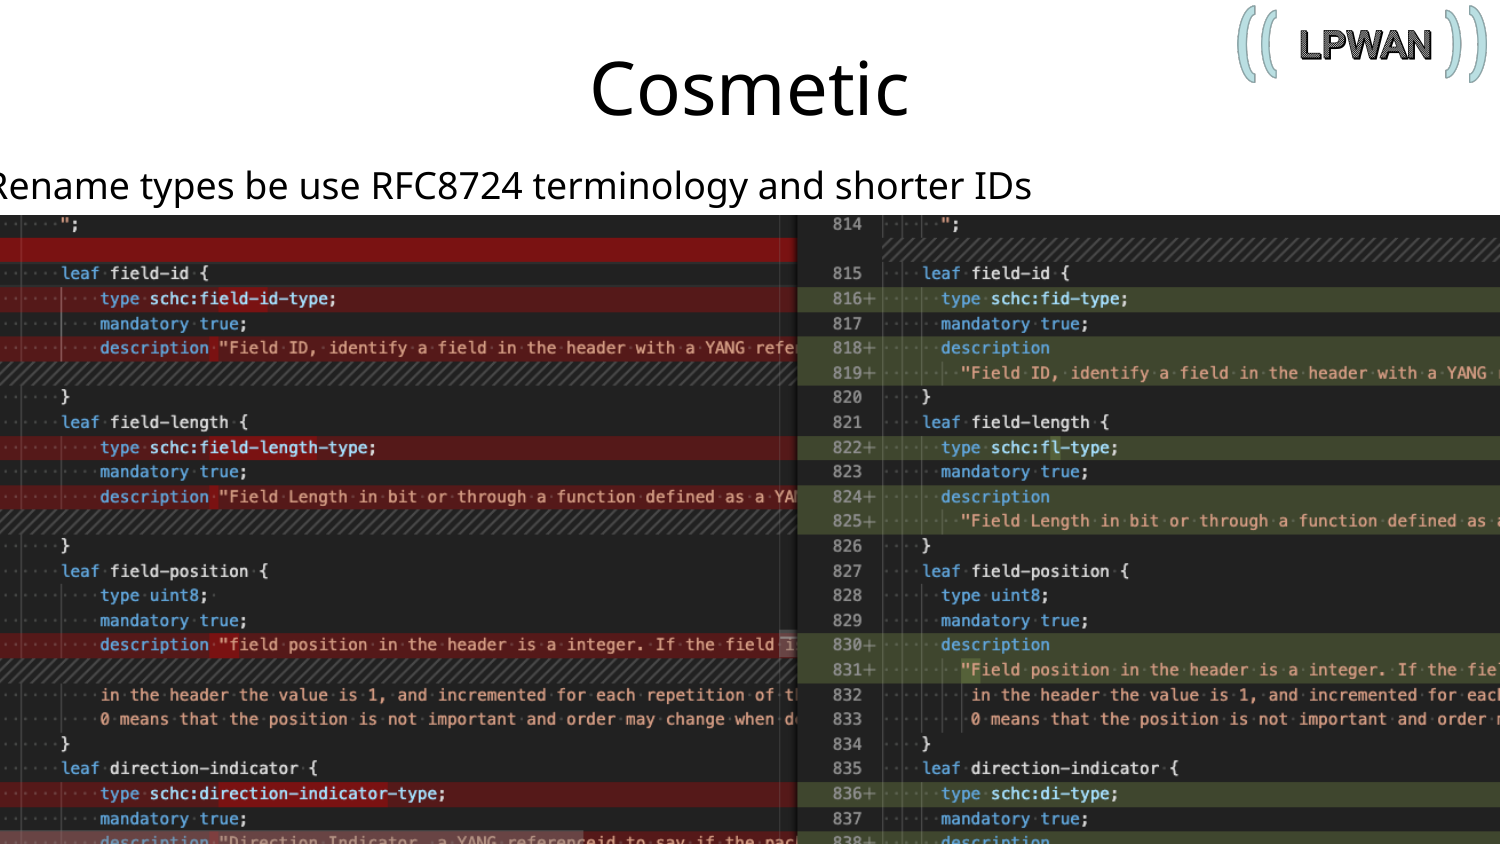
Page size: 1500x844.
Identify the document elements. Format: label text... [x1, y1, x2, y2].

title Cosmetic [75, 33, 1425, 139]
text_box Rename types be use RFC8724 terminology and shorter IDs [0, 154, 1049, 213]
picture [0, 215, 1500, 844]
picture [1237, 5, 1487, 83]
